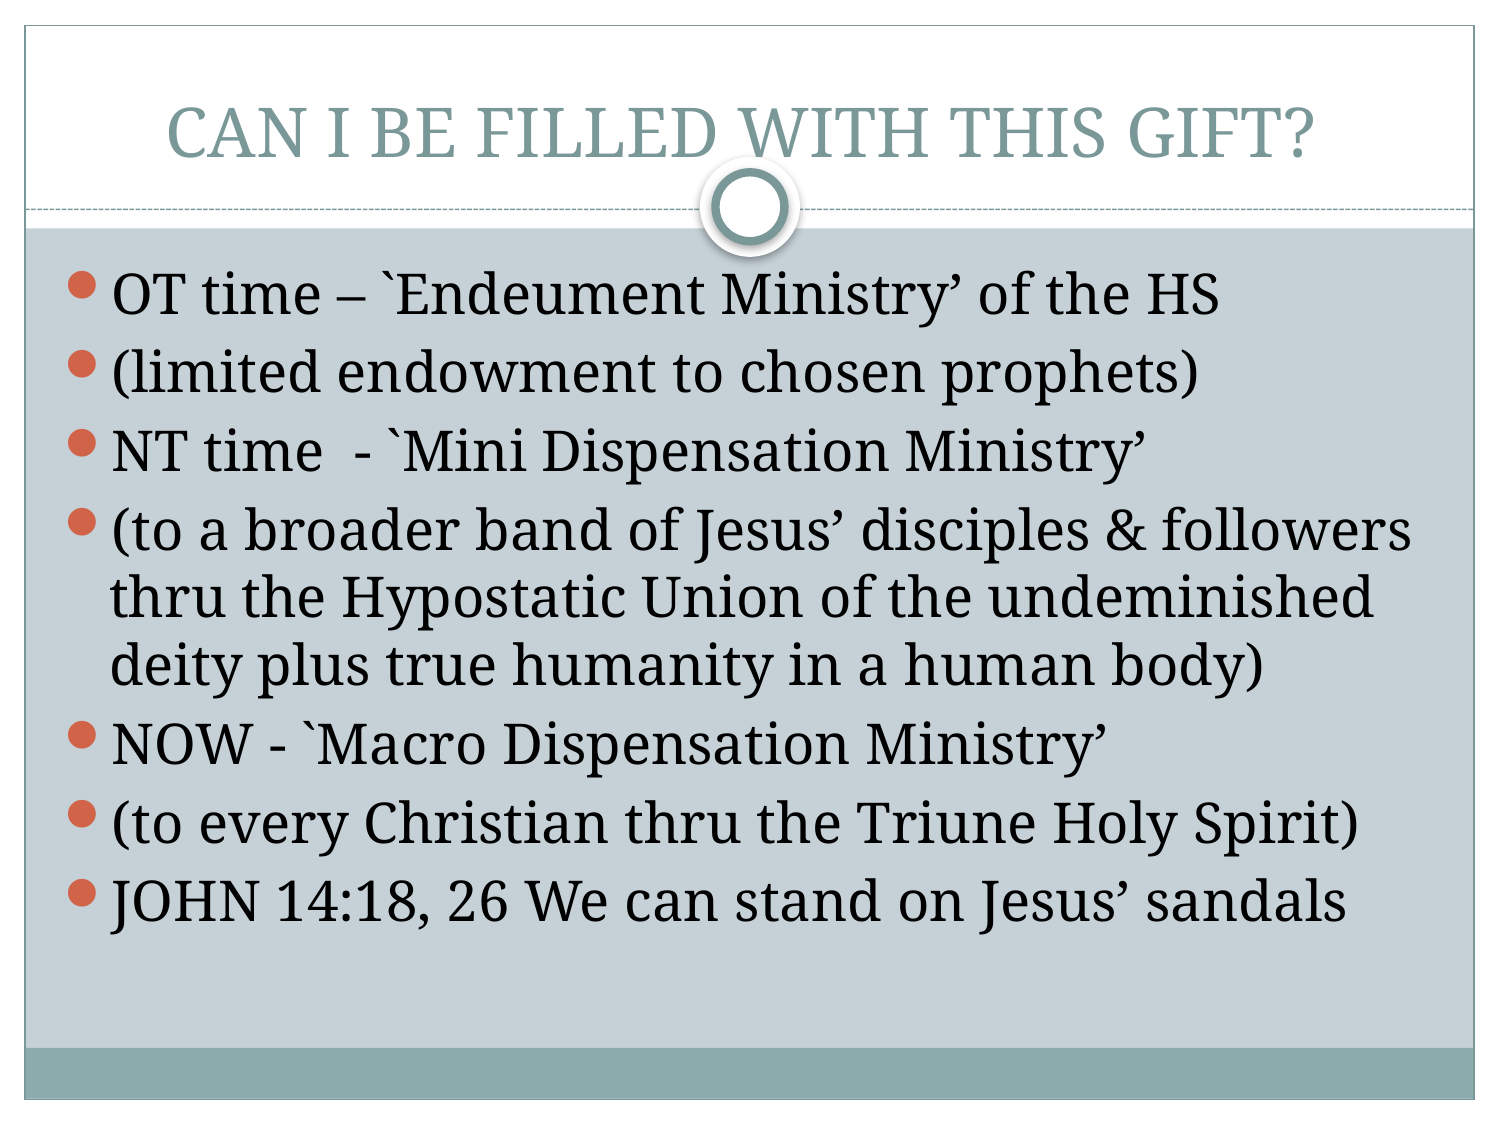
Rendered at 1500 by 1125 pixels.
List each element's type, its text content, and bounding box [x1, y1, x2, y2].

list OT time – `Endeument Ministry’ of the HS (limited endowment to chosen prophets) NT time - `Mini Dispensation Ministry’ (to a broader band of Jesus’ disciples & followers thru the Hypostatic Union of the undeminished deity plus true humanity in a human body) NOW - `Macro Dispensation Ministry’ (to every Christian thru the Triune Holy Spirit) JOHN 14:18, 26 We can stand on Jesus’ sandals [49, 250, 1445, 1001]
title CAN I BE FILLED WITH THIS GIFT? [41, 54, 1442, 179]
